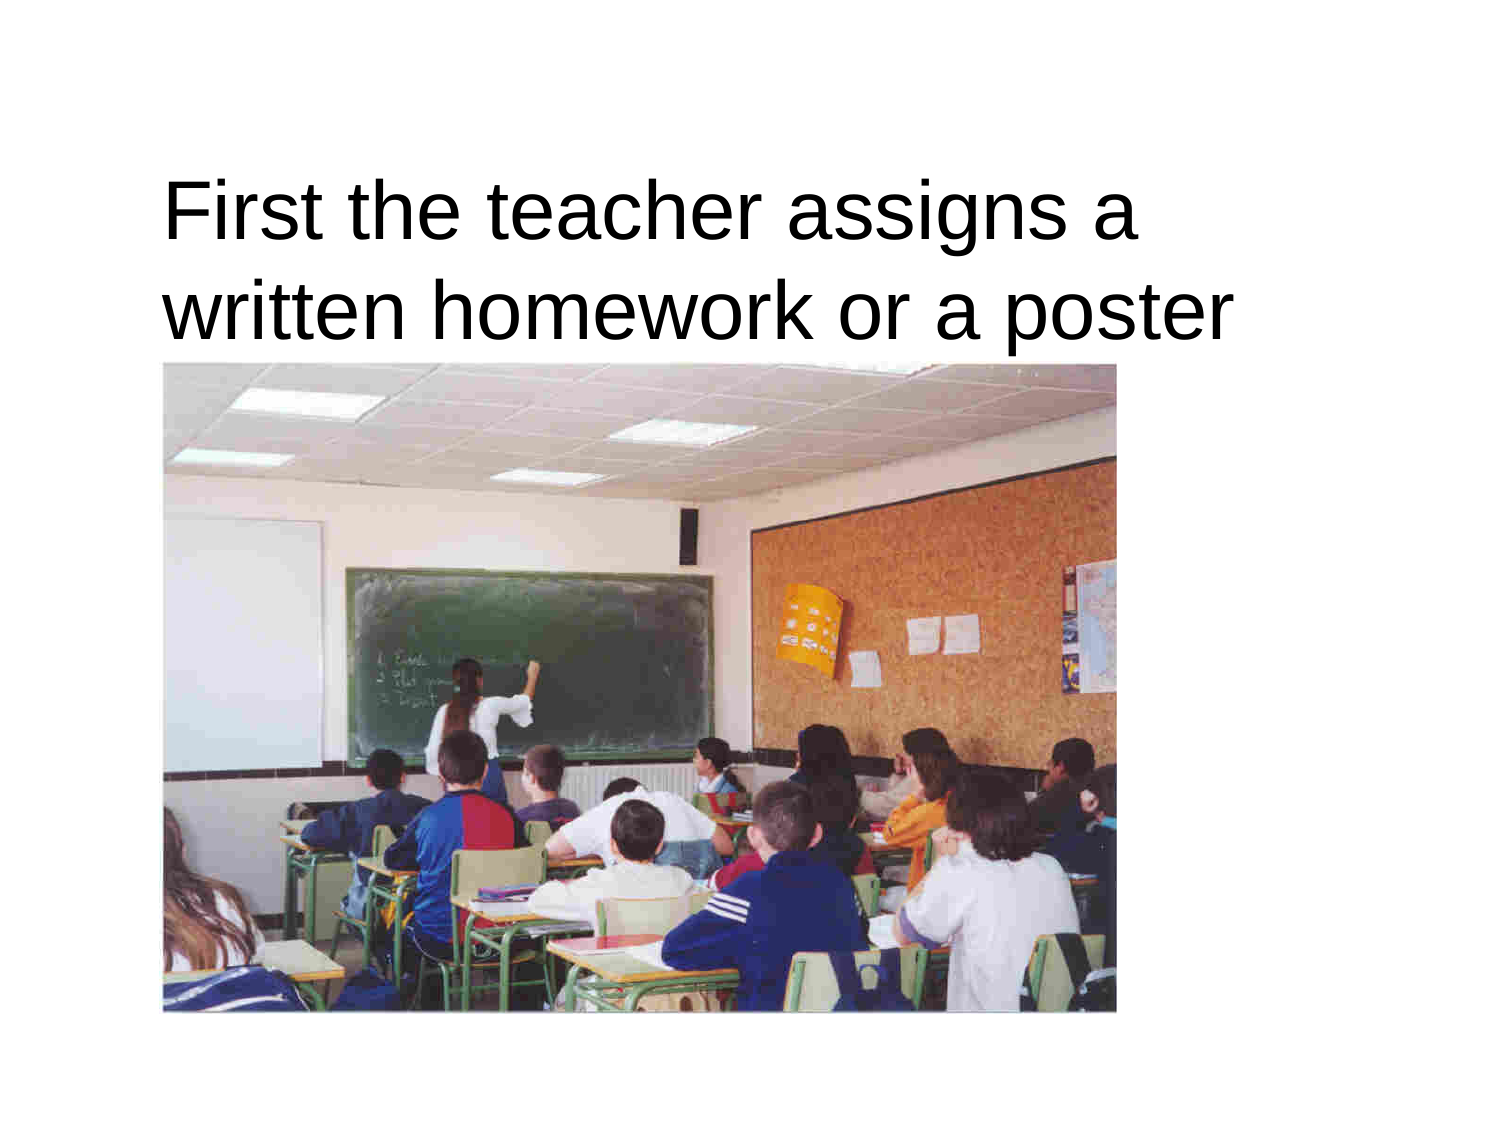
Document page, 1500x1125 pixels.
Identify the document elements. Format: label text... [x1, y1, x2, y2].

text_box First the teacher assigns a written homework or a poster [147, 148, 1270, 364]
picture [159, 361, 1117, 1014]
